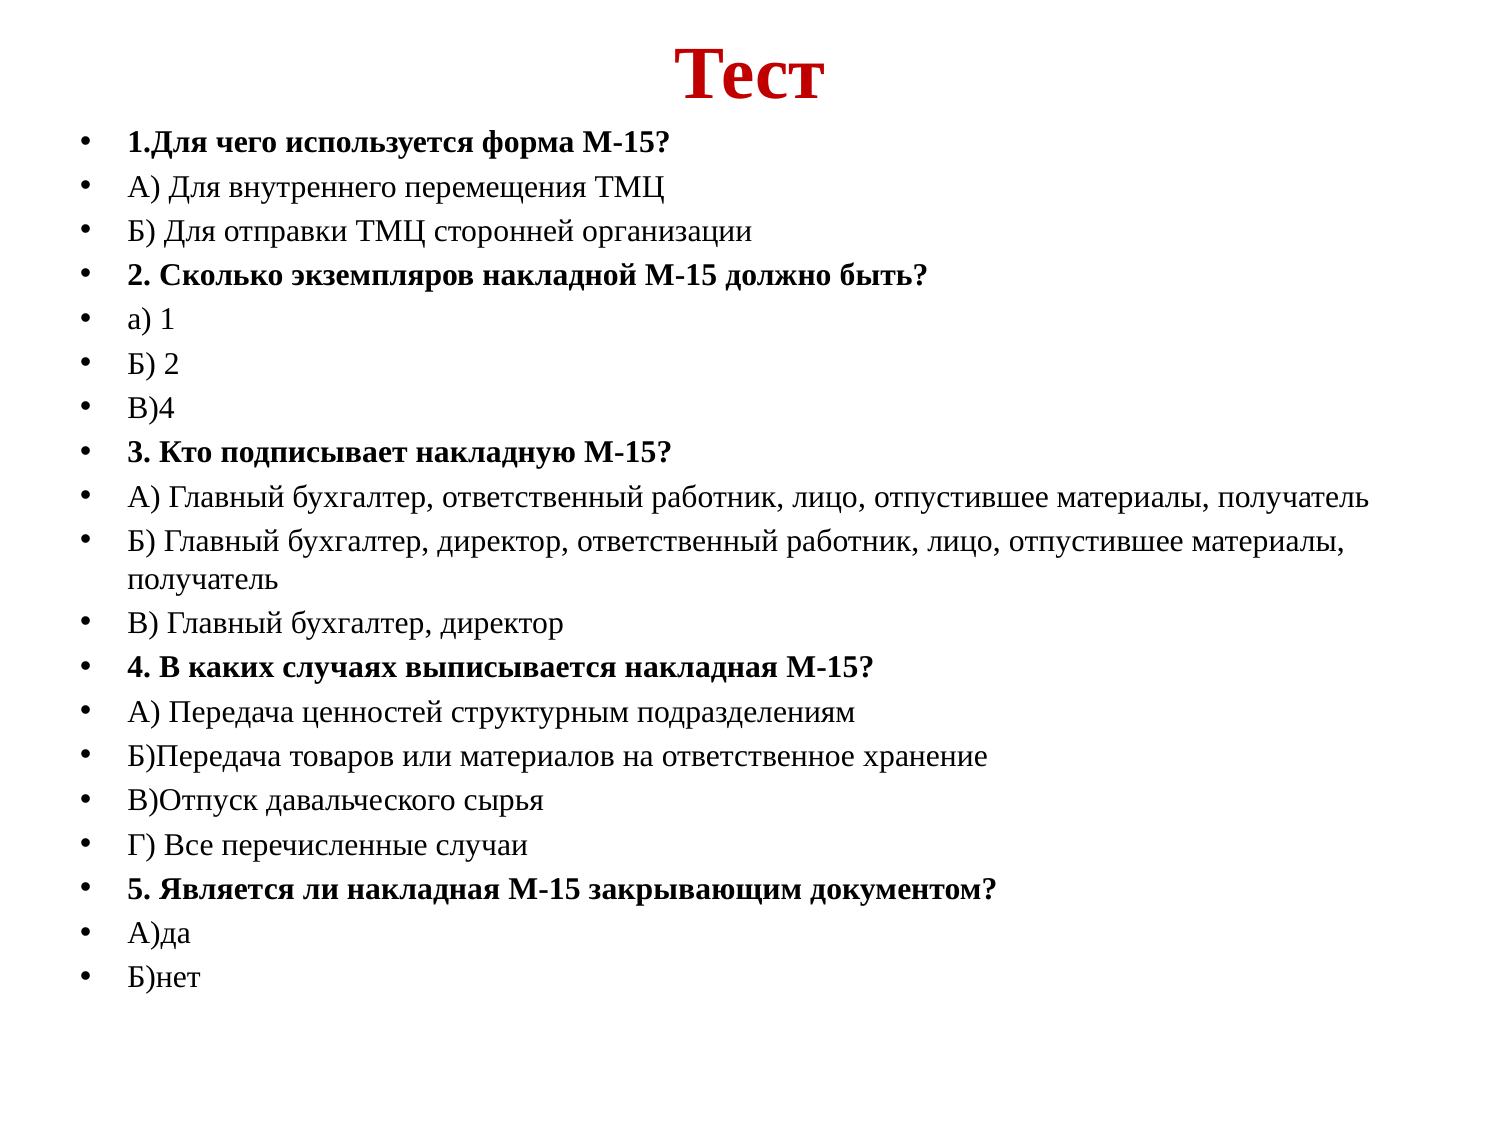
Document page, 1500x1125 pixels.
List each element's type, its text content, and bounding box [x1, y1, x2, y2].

title Тест [75, 0, 1425, 138]
list 1.Для чего используется форма М-15? А) Для внутреннего перемещения ТМЦ Б) Для отправки ТМЦ сторонней организации 2. Сколько экземпляров накладной М-15 должно быть? а) 1 Б) 2 В)4 3. Кто подписывает накладную М-15? А) Главный бухгалтер, ответственный работник, лицо, отпустившее материалы, получатель Б) Главный бухгалтер, директор, ответственный работник, лицо, отпустившее материалы, получатель В) Главный бухгалтер, директор 4. В каких случаях выписывается накладная М-15? А) Передача ценностей структурным подразделениям Б)Передача товаров или материалов на ответственное хранение В)Отпуск давальческого сырья Г) Все перечисленные случаи 5. Является ли накладная М-15 закрывающим документом? А)да Б)нет [64, 113, 1415, 1047]
